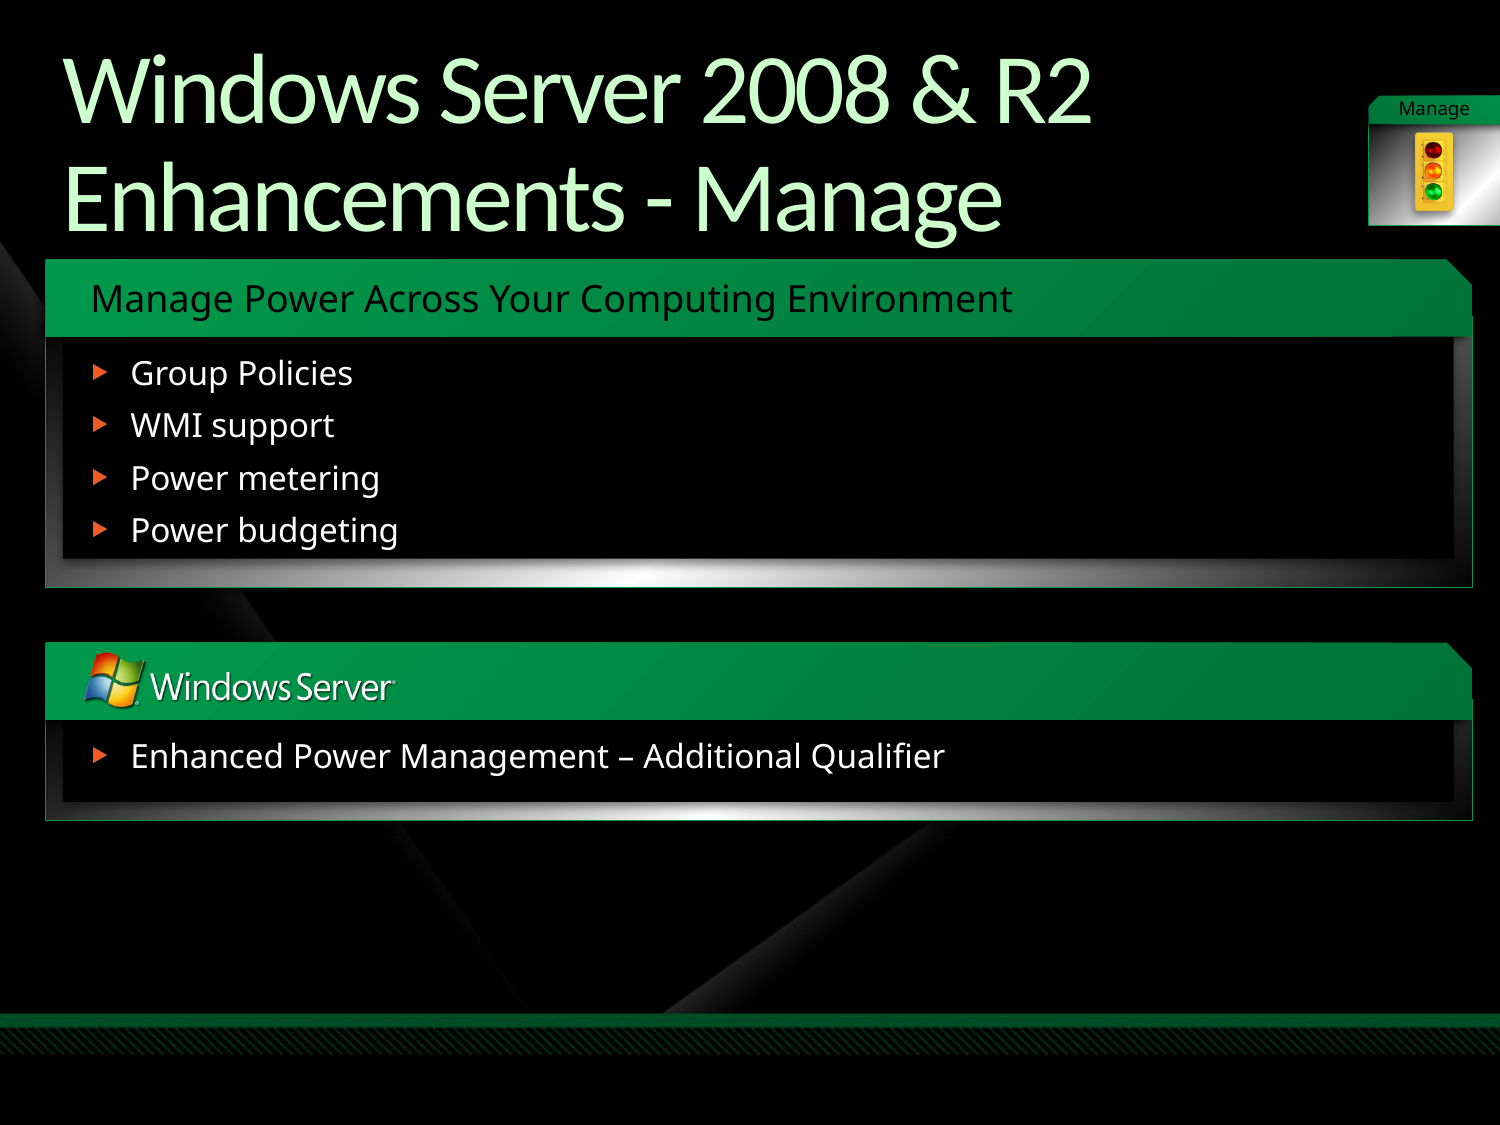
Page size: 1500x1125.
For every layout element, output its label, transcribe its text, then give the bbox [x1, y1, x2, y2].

text_box [62, 347, 1454, 559]
picture [1412, 130, 1454, 212]
text_box [45, 642, 1473, 720]
picture [0, 0, 1500, 1125]
text_box Manage Power Across Your Computing Environment [75, 267, 1275, 328]
title Windows Server 2008 & R2 Enhancements - Manage [62, 37, 1438, 256]
text_box [62, 732, 1454, 802]
text_box Enhanced Power Management – Additional Qualifier [78, 732, 1432, 783]
text_box [45, 342, 1473, 588]
text_box [45, 259, 1473, 337]
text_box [1368, 89, 1500, 227]
text_box Group Policies WMI support Power metering Power budgeting [78, 347, 1432, 557]
text_box [45, 727, 1473, 821]
